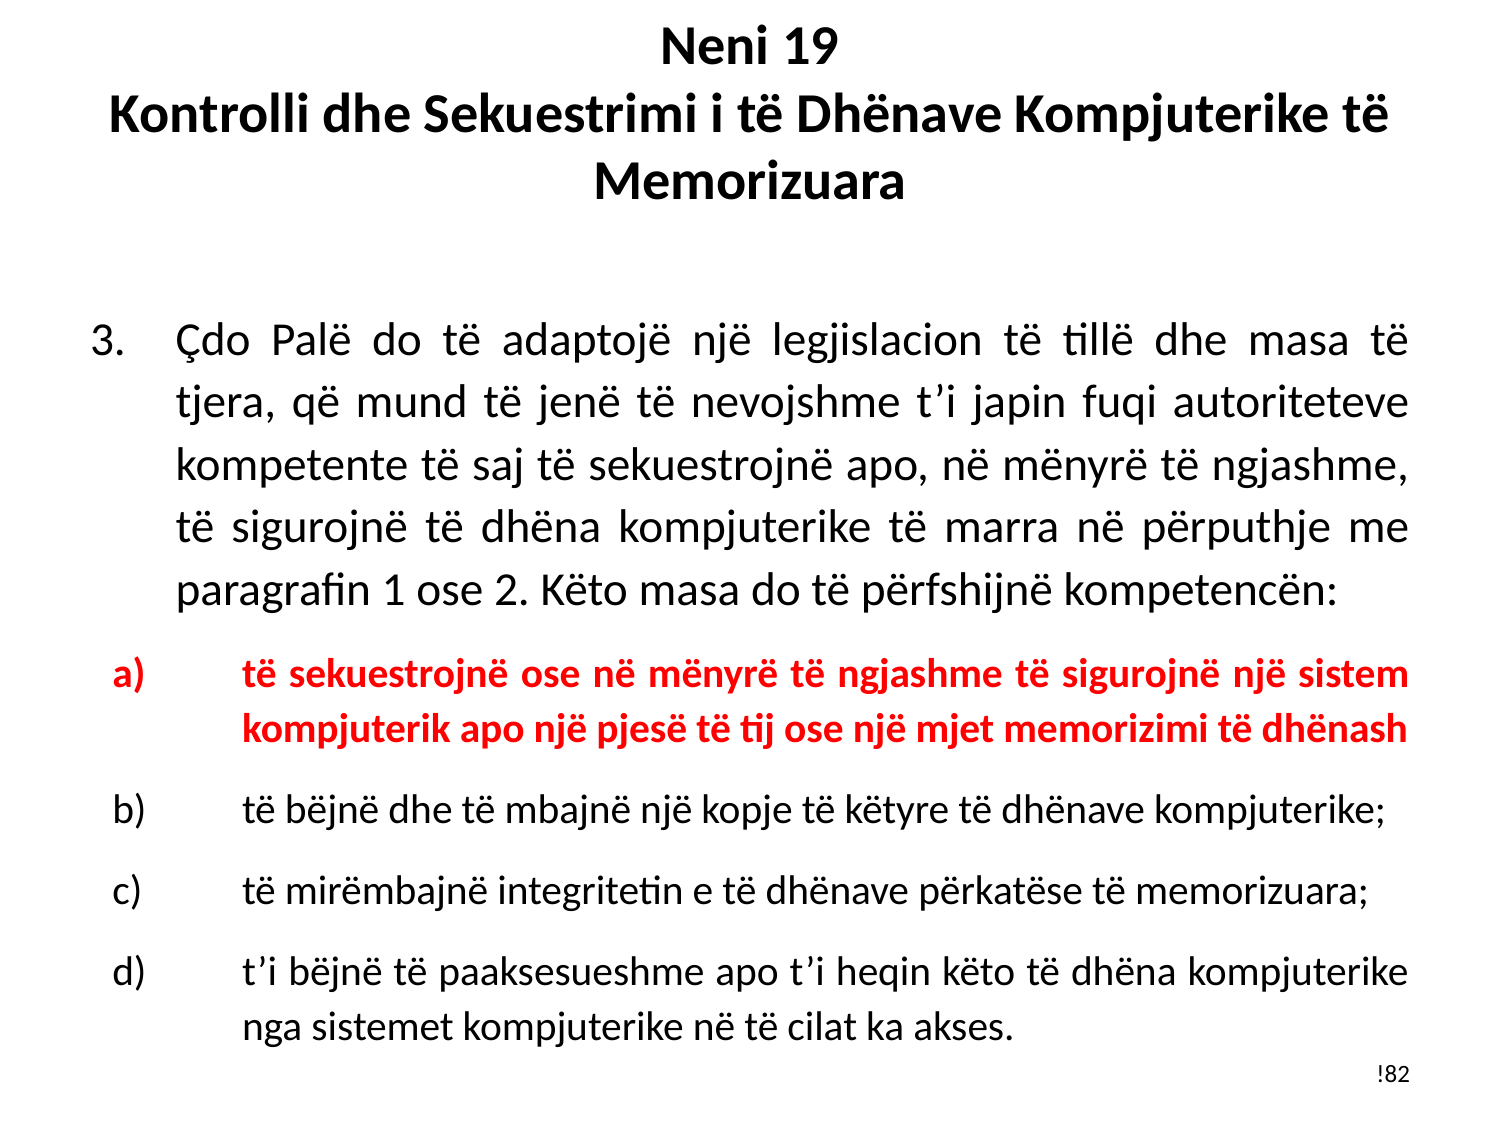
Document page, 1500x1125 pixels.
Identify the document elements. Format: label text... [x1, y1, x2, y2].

list Çdo Palë do të adaptojë një legjislacion të tillë dhe masa të tjera, që mund të jenë të nevojshme t’i japin fuqi autoriteteve kompetente të saj të sekuestrojnë apo, në mënyrë të ngjashme, të sigurojnë të dhëna kompjuterike të marra në përputhje me paragrafin 1 ose 2. Këto masa do të përfshijnë kompetencën: të sekuestrojnë ose në mënyrë të ngjashme të sigurojnë një sistem kompjuterik apo një pjesë të tij ose një mjet memorizimi të dhënash të bëjnë dhe të mbajnë një kopje të këtyre të dhënave kompjuterike; të mirëmbajnë integritetin e të dhënave përkatëse të memorizuara; t’i bëjnë të paaksesueshme apo t’i heqin këto të dhëna kompjuterike nga sistemet kompjuterike në të cilat ka akses. [74, 294, 1426, 1073]
title Neni 19 Kontrolli dhe Sekuestrimi i të Dhënave Kompjuterike të Memorizuara [74, 0, 1426, 220]
slide_number !82 [1074, 1042, 1425, 1103]
